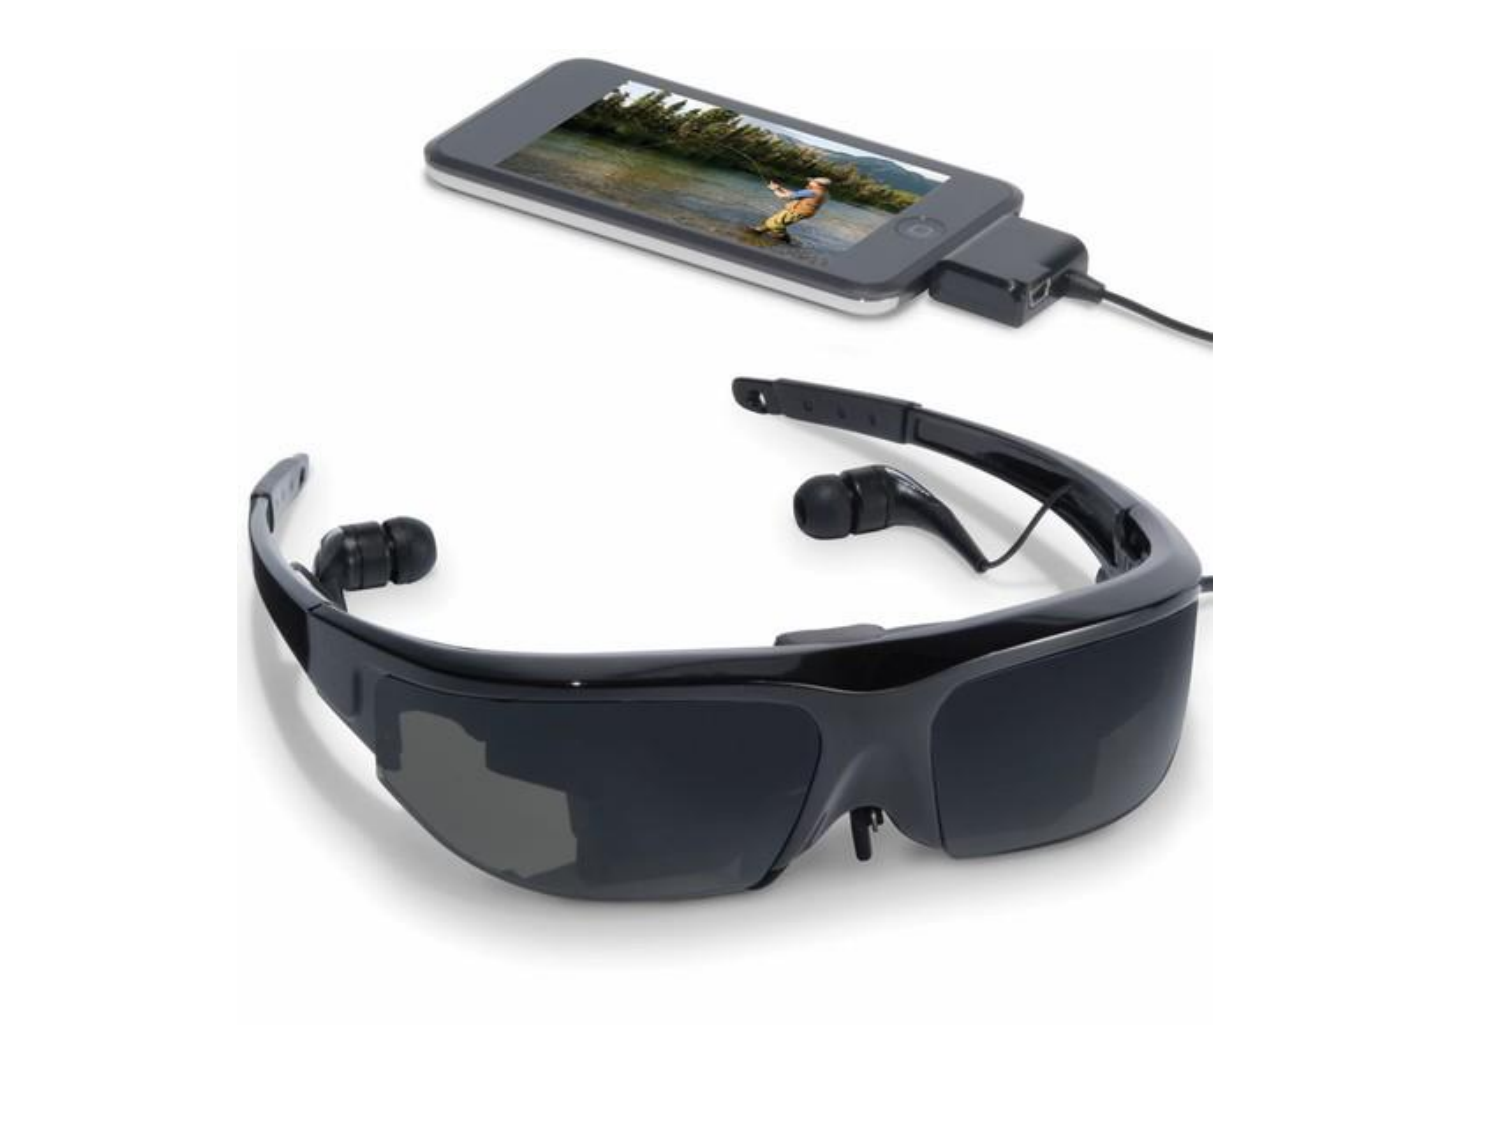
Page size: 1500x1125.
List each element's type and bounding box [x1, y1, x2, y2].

picture [237, 49, 1213, 1026]
